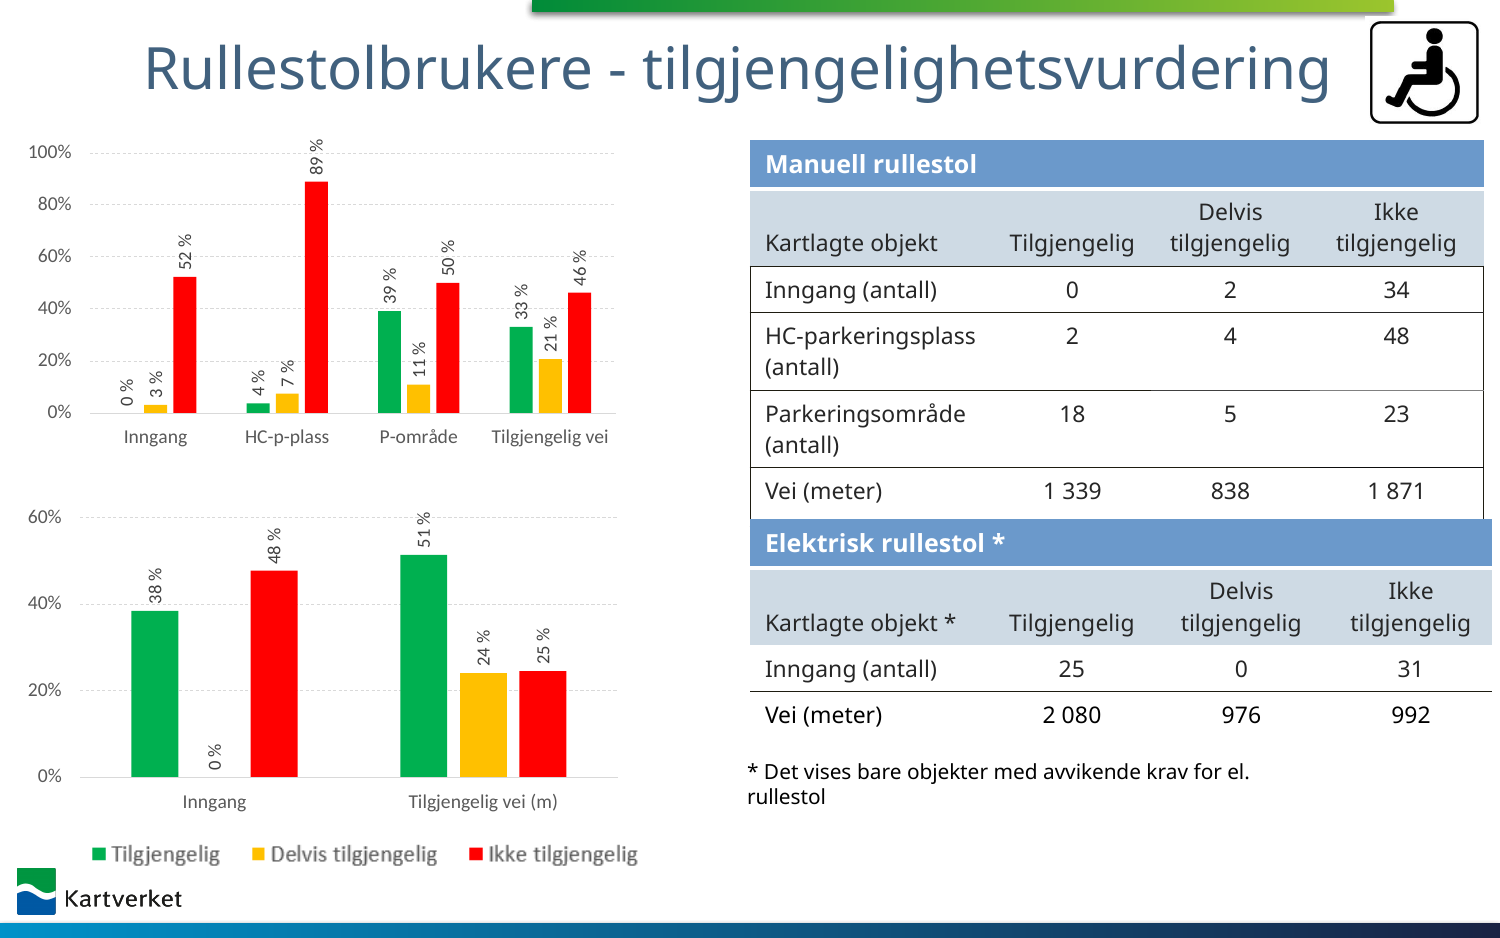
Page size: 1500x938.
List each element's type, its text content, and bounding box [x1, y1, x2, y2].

table_cell 23 [1310, 391, 1483, 467]
table_cell Vei (meter) [750, 692, 991, 738]
table_cell 2 080 [991, 692, 1153, 738]
text_box Rullestolbrukere - tilgjengelighetsvurdering [39, 12, 1348, 109]
table_cell 0 [1153, 645, 1330, 691]
table_cell 48 [1310, 313, 1483, 390]
table_cell Kartlagte objekt * [750, 570, 991, 645]
table_cell Parkeringsområde (antall) [751, 391, 994, 467]
table_cell Inngang (antall) [750, 645, 991, 691]
table_cell Vei (meter) [751, 468, 994, 519]
table_cell 976 [1153, 692, 1330, 738]
table_cell 25 [991, 645, 1153, 691]
table_cell 0 [994, 267, 1151, 312]
text_box * Det vises bare objekter med avvikende krav for el. rullestol [732, 751, 1317, 816]
table_header Elektrisk rullestol * [750, 519, 1492, 566]
table_cell 18 [994, 391, 1151, 467]
table_cell 1 871 [1310, 468, 1483, 519]
table_cell Inngang (antall) [751, 267, 994, 312]
table_cell Tilgjengelig [994, 191, 1151, 266]
picture [20, 135, 629, 457]
table_cell 5 [1151, 391, 1310, 467]
picture [20, 499, 630, 822]
table_cell Ikke tilgjengelig [1330, 570, 1492, 645]
table_cell 838 [1151, 468, 1310, 519]
table_cell Delvis tilgjengelig [1151, 191, 1310, 266]
table_cell HC-parkeringsplass (antall) [751, 313, 994, 390]
table_cell Ikke tilgjengelig [1310, 191, 1484, 266]
table_cell Kartlagte objekt [750, 191, 994, 266]
table_cell Delvis tilgjengelig [1153, 570, 1330, 645]
table_cell 34 [1310, 267, 1483, 312]
table_cell 31 [1330, 645, 1492, 691]
table_cell 2 [1151, 267, 1310, 312]
table_header Manuell rullestol [750, 140, 1484, 187]
table_cell 1 339 [994, 468, 1151, 519]
table_cell Tilgjengelig [991, 570, 1153, 645]
table_cell 992 [1330, 692, 1492, 738]
table_cell 4 [1151, 313, 1310, 390]
picture [1365, 16, 1484, 129]
table_cell 2 [994, 313, 1151, 390]
picture [86, 838, 643, 870]
